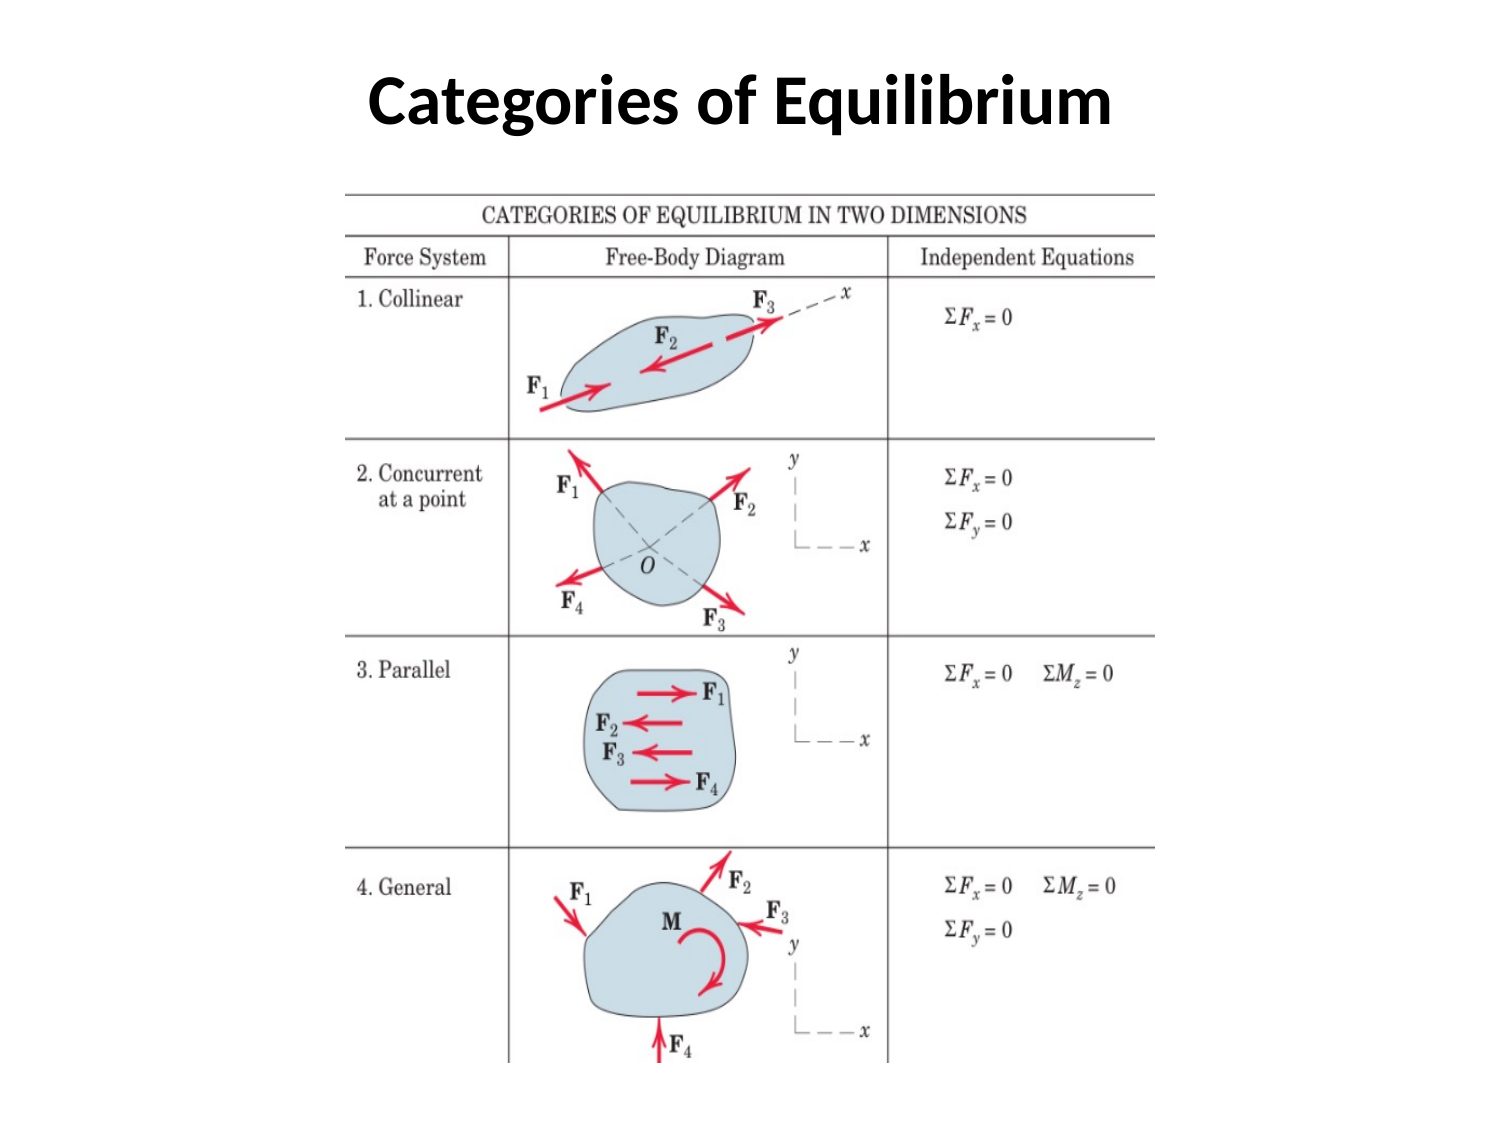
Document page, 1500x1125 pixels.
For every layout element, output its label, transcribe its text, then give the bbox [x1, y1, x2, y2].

title Categories of Equilibrium [75, 45, 1425, 174]
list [74, 174, 1426, 1063]
